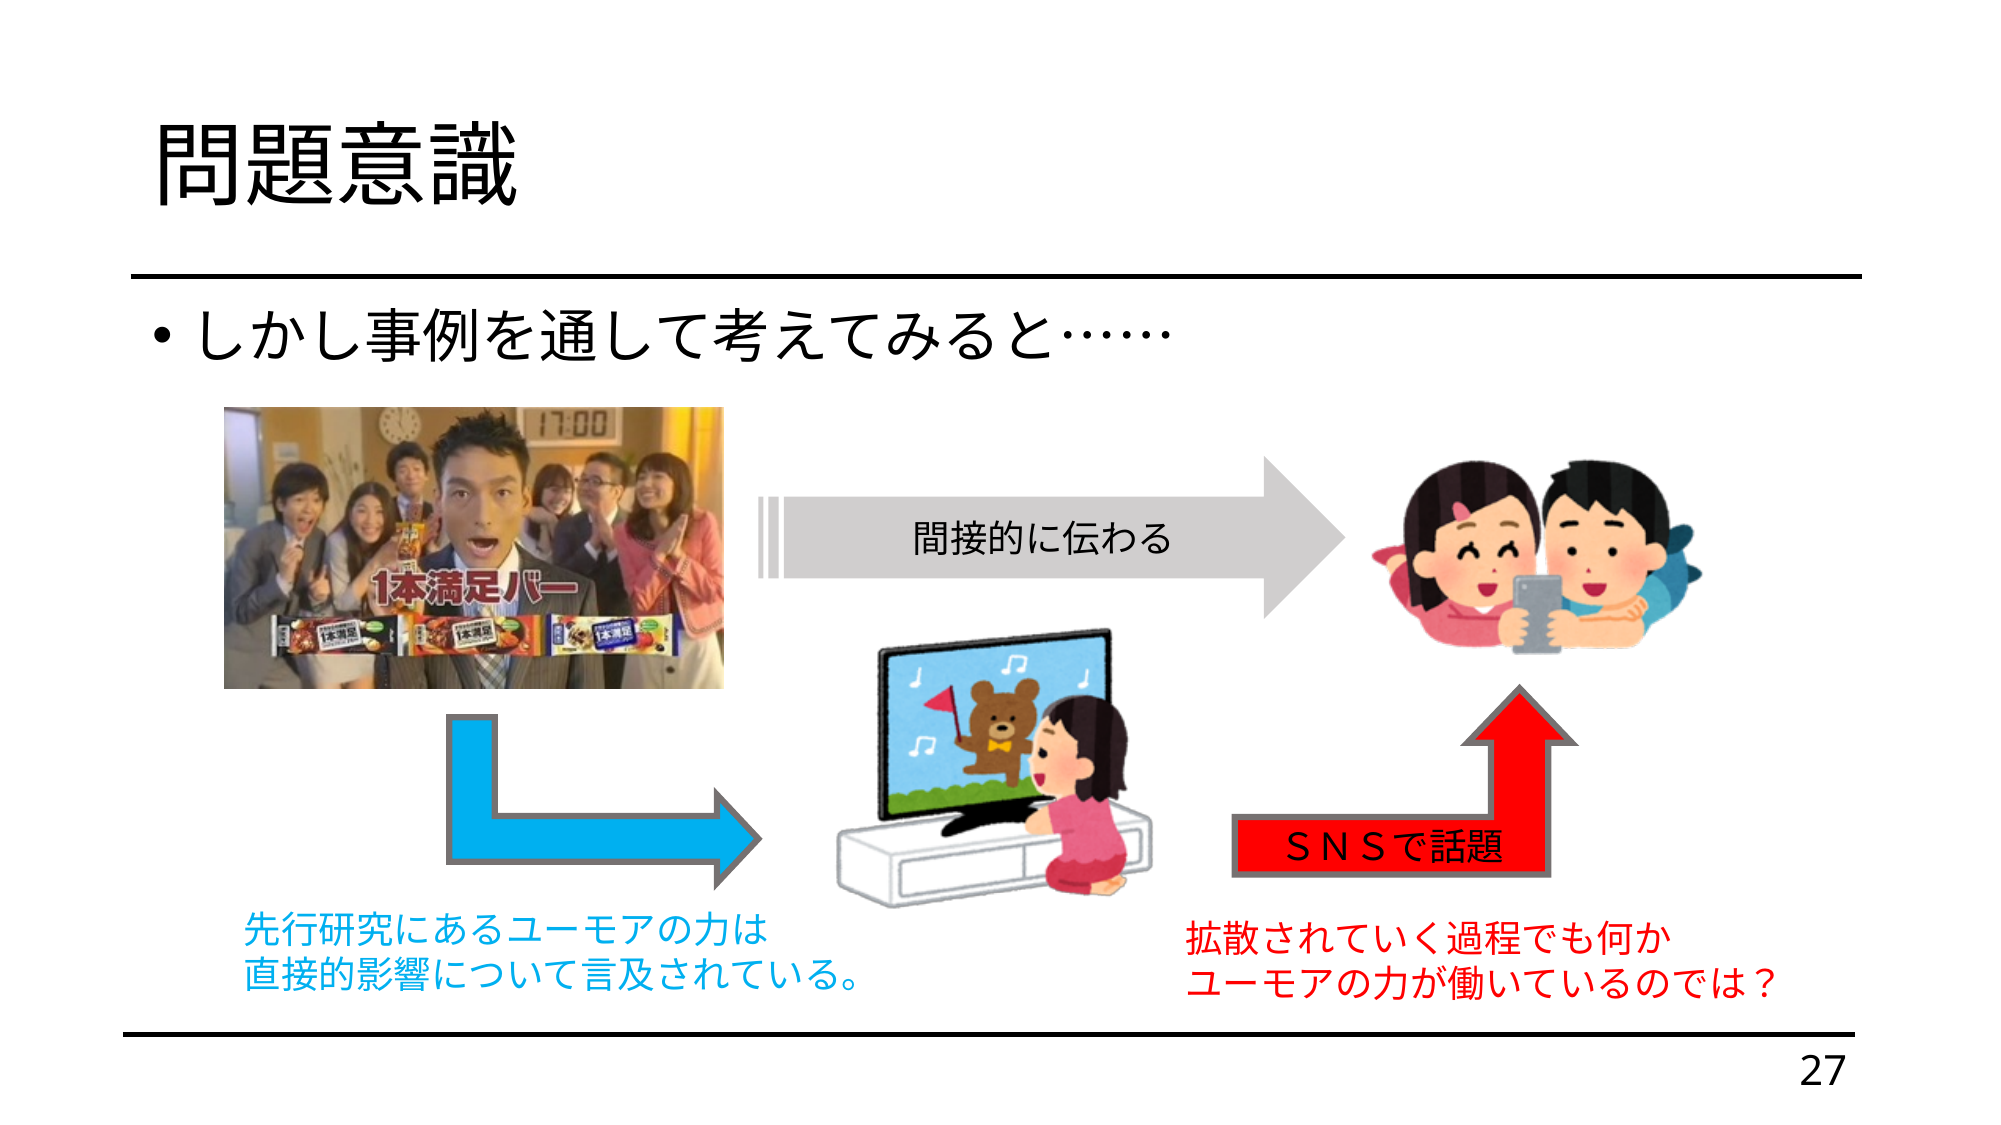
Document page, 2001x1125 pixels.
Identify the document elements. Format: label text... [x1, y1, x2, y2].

text_box 間接的に伝わる [767, 496, 780, 579]
text_box ＳＮＳで話題 [1233, 691, 1575, 876]
list しかし事例を通して考えてみると…… [137, 299, 1863, 1014]
text_box [448, 716, 760, 886]
picture [224, 407, 724, 689]
title 問題意識 [137, 59, 1863, 276]
picture [832, 597, 1161, 929]
text_box 間接的に伝わる [757, 496, 764, 579]
slide_number 27 [1412, 1042, 1863, 1103]
picture [1366, 425, 1707, 691]
text_box 拡散されていく過程でも何か ユーモアの力が働いているのでは？ [1170, 907, 1808, 1012]
text_box 間接的に伝わる [782, 453, 1347, 622]
text_box 先行研究にあるユーモアの力は 直接的影響について言及されている。 [229, 898, 895, 1004]
